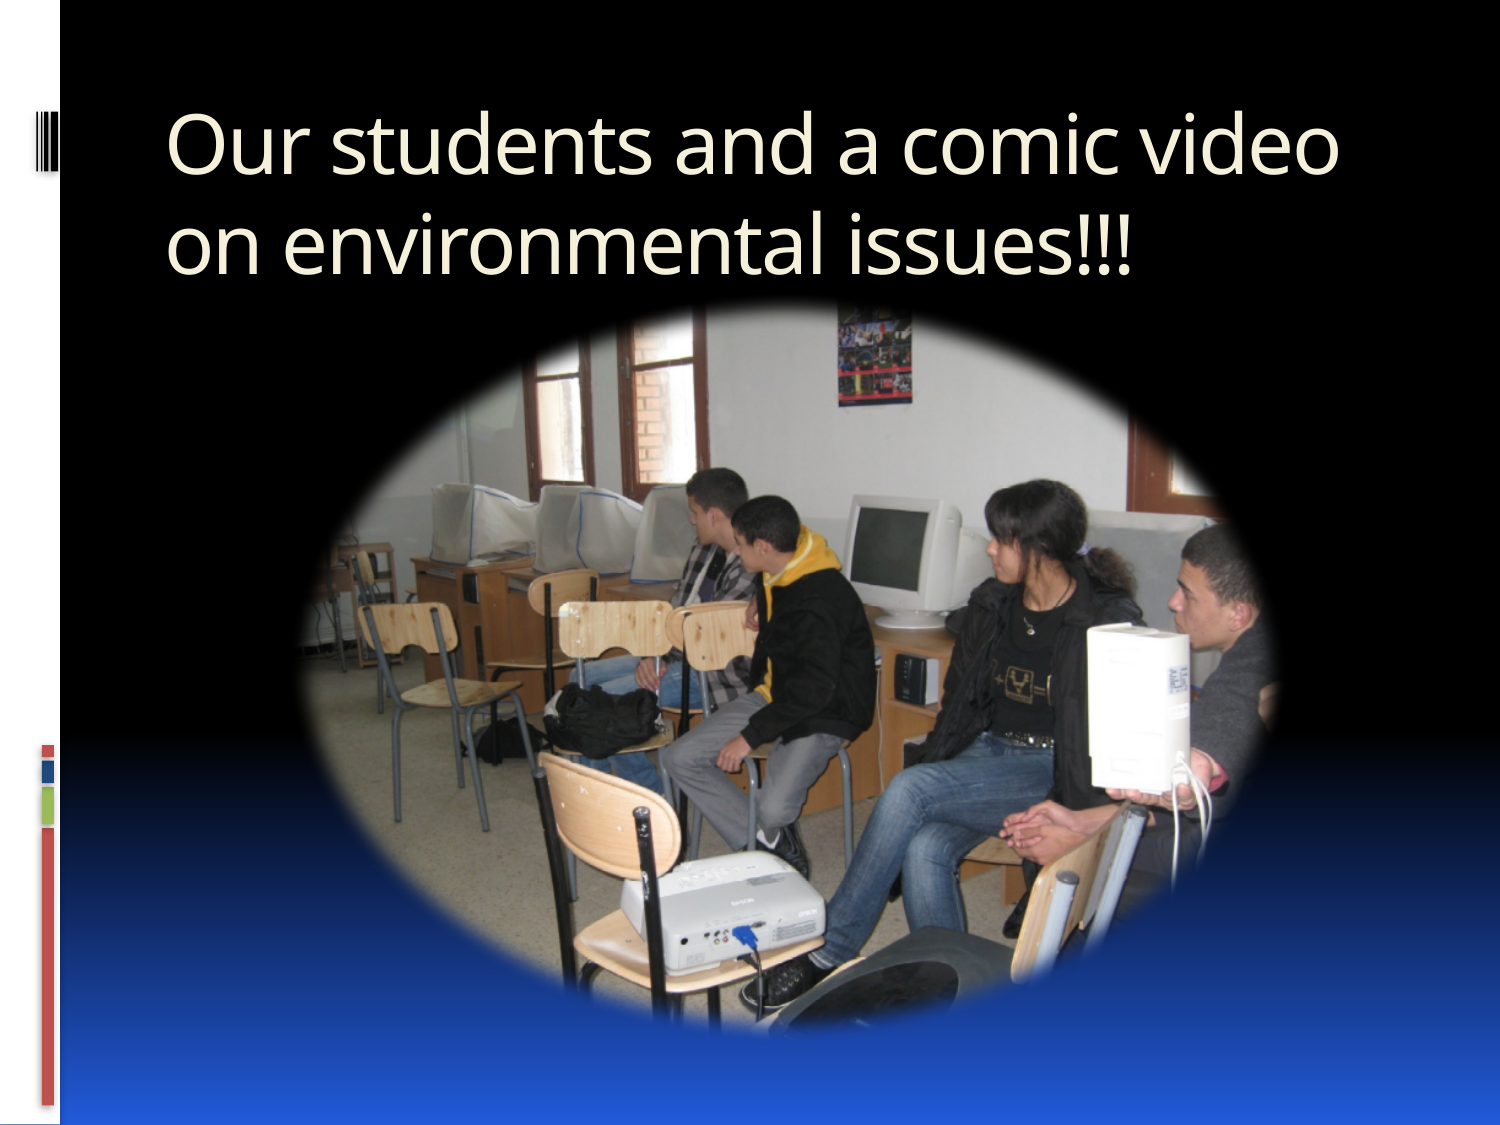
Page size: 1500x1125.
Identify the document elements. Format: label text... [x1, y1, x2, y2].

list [286, 292, 1288, 1044]
title Our students and a comic video on environmental issues!!! [150, 83, 1425, 234]
